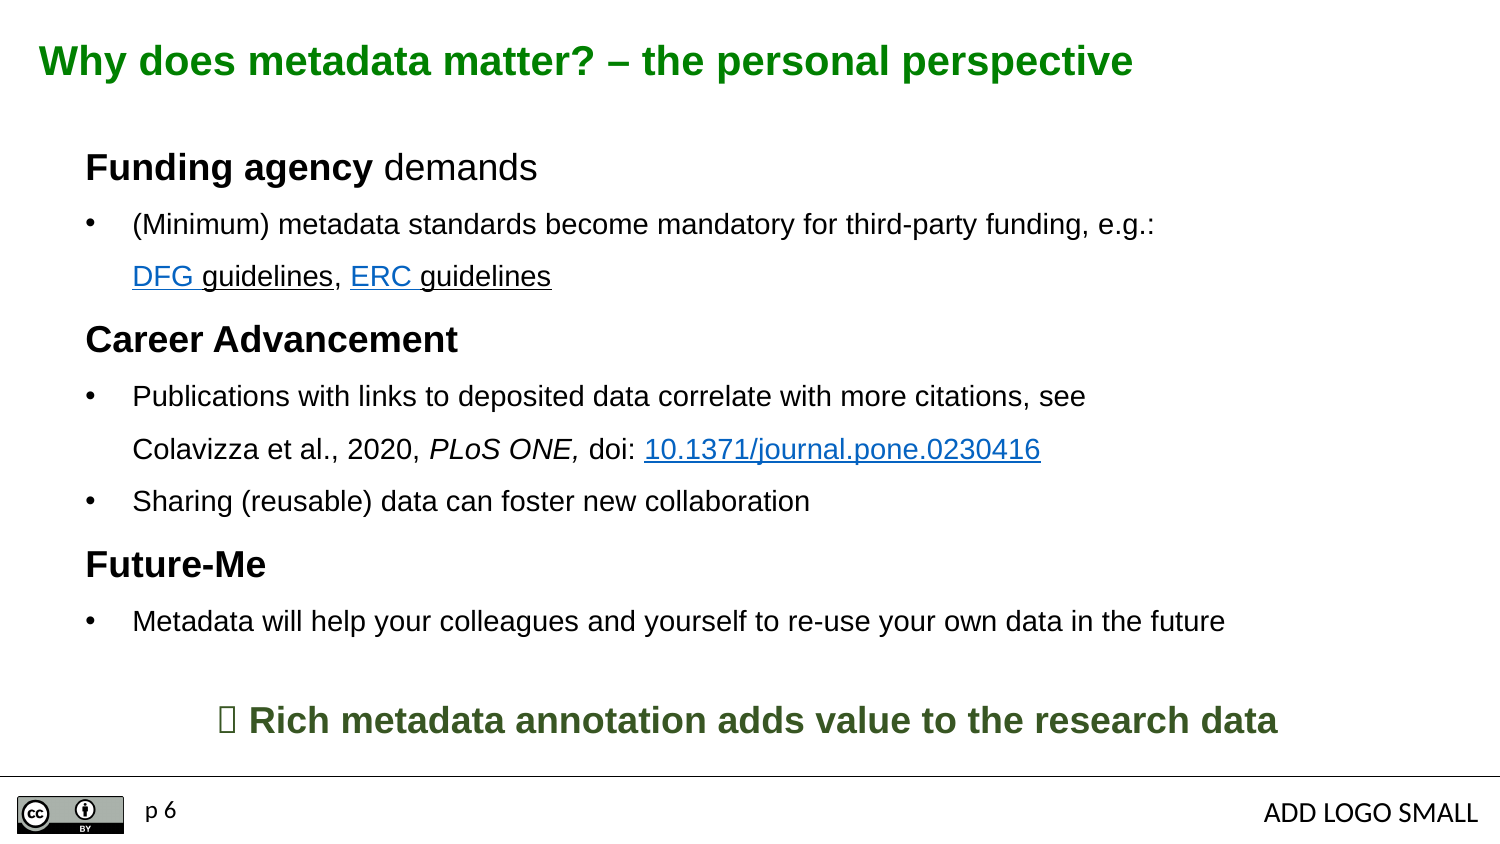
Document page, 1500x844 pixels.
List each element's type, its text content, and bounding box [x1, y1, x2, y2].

text_box Funding agency demands (Minimum) metadata standards become mandatory for third-party funding, e.g.: DFG guidelines, ERC guidelines Career Advancement Publications with links to deposited data correlate with more citations, see Colavizza et al., 2020, PLoS ONE, doi: 10.1371/journal.pone.0230416 Sharing (reusable) data can foster new collaboration Future-Me Metadata will help your colleagues and yourself to re-use your own data in the future [70, 112, 1311, 645]
picture [17, 796, 124, 834]
text_box Why does metadata matter? – the personal perspective [24, 26, 1395, 75]
text_box  Rich metadata annotation adds value to the research data [27, 688, 1467, 749]
